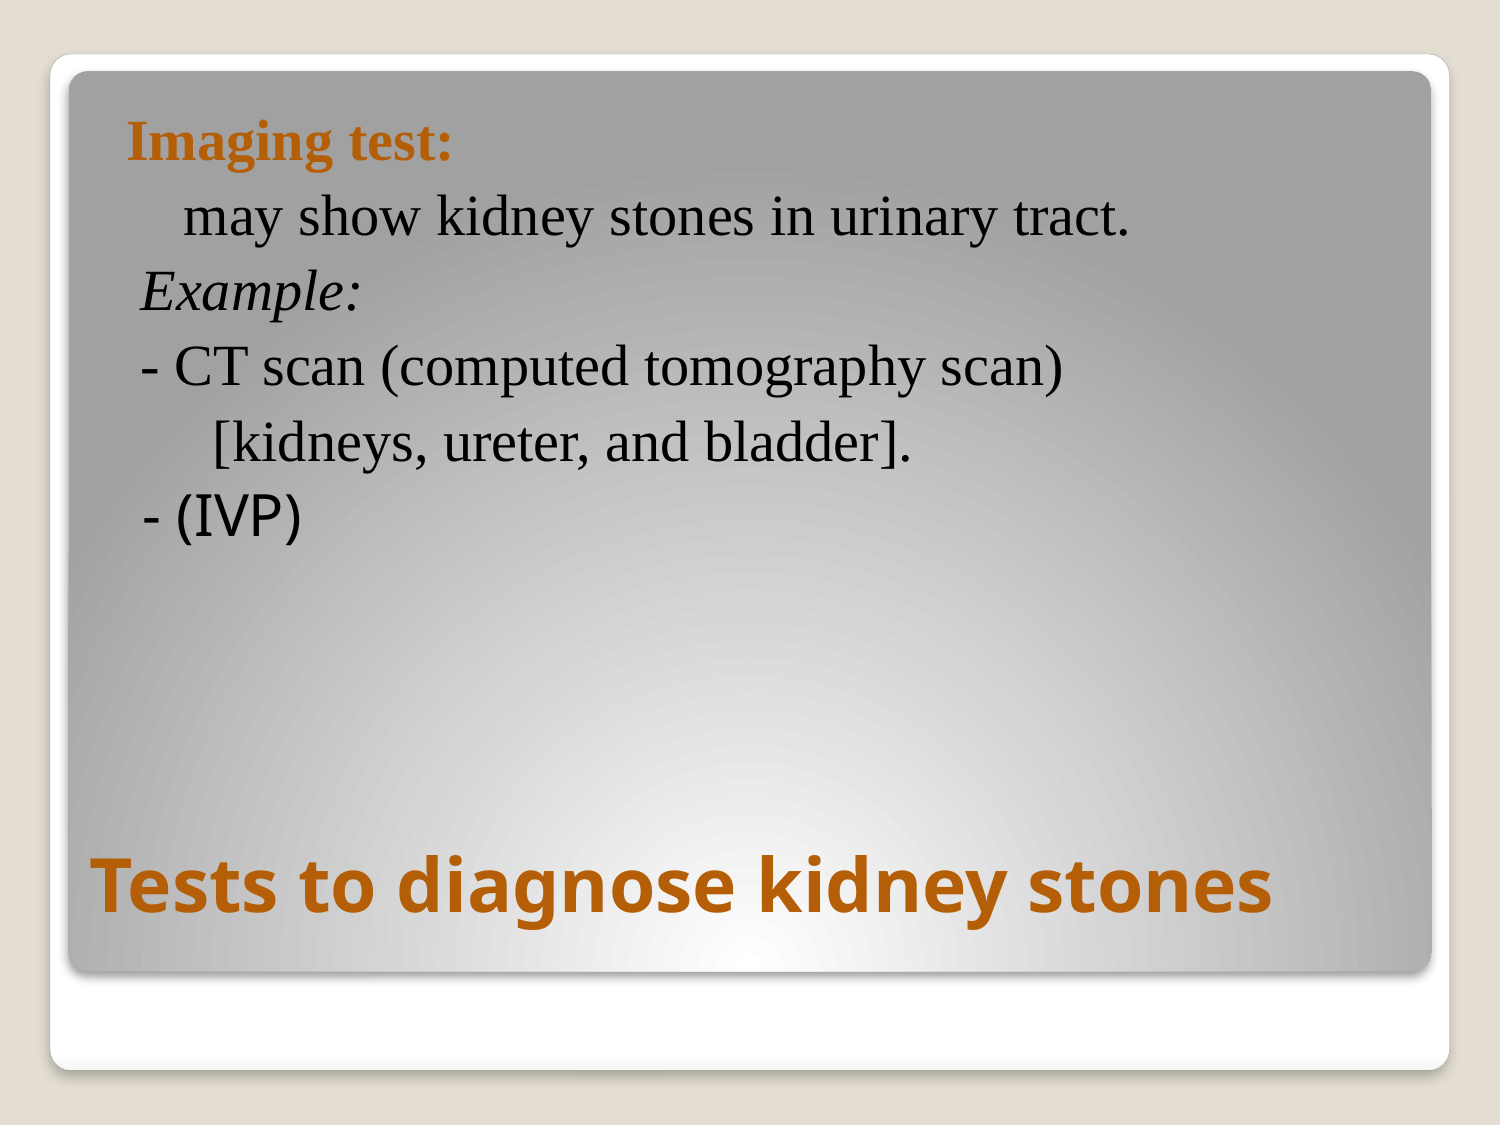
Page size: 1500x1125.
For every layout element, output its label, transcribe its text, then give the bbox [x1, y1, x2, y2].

title Tests to diagnose kidney stones [75, 762, 1418, 935]
list Imaging test: may show kidney stones in urinary tract. Example: - CT scan (computed tomography scan) [kidneys, ureter, and bladder]. - (IVP) [82, 86, 1425, 774]
